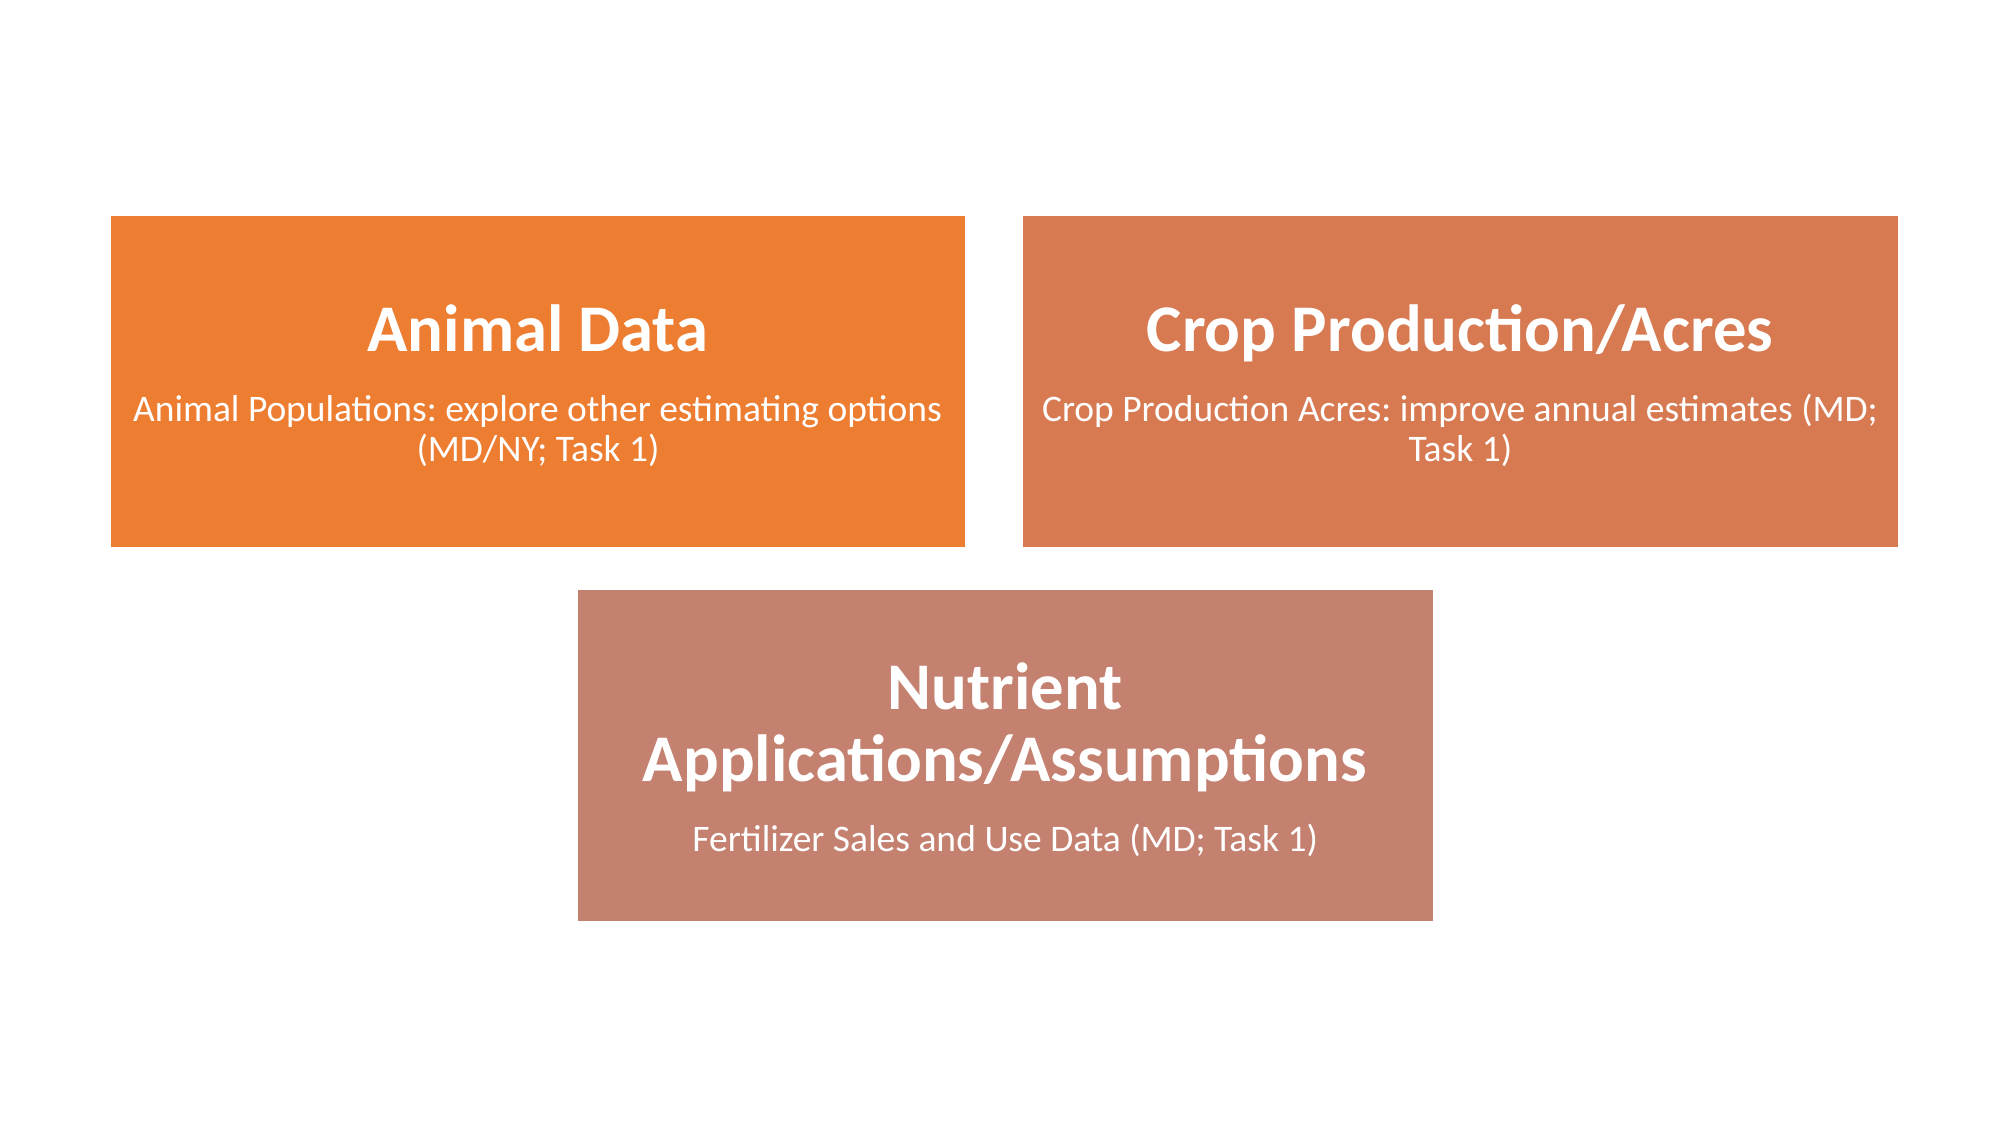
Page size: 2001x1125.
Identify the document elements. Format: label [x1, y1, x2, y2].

text_box [109, 43, 1900, 1108]
